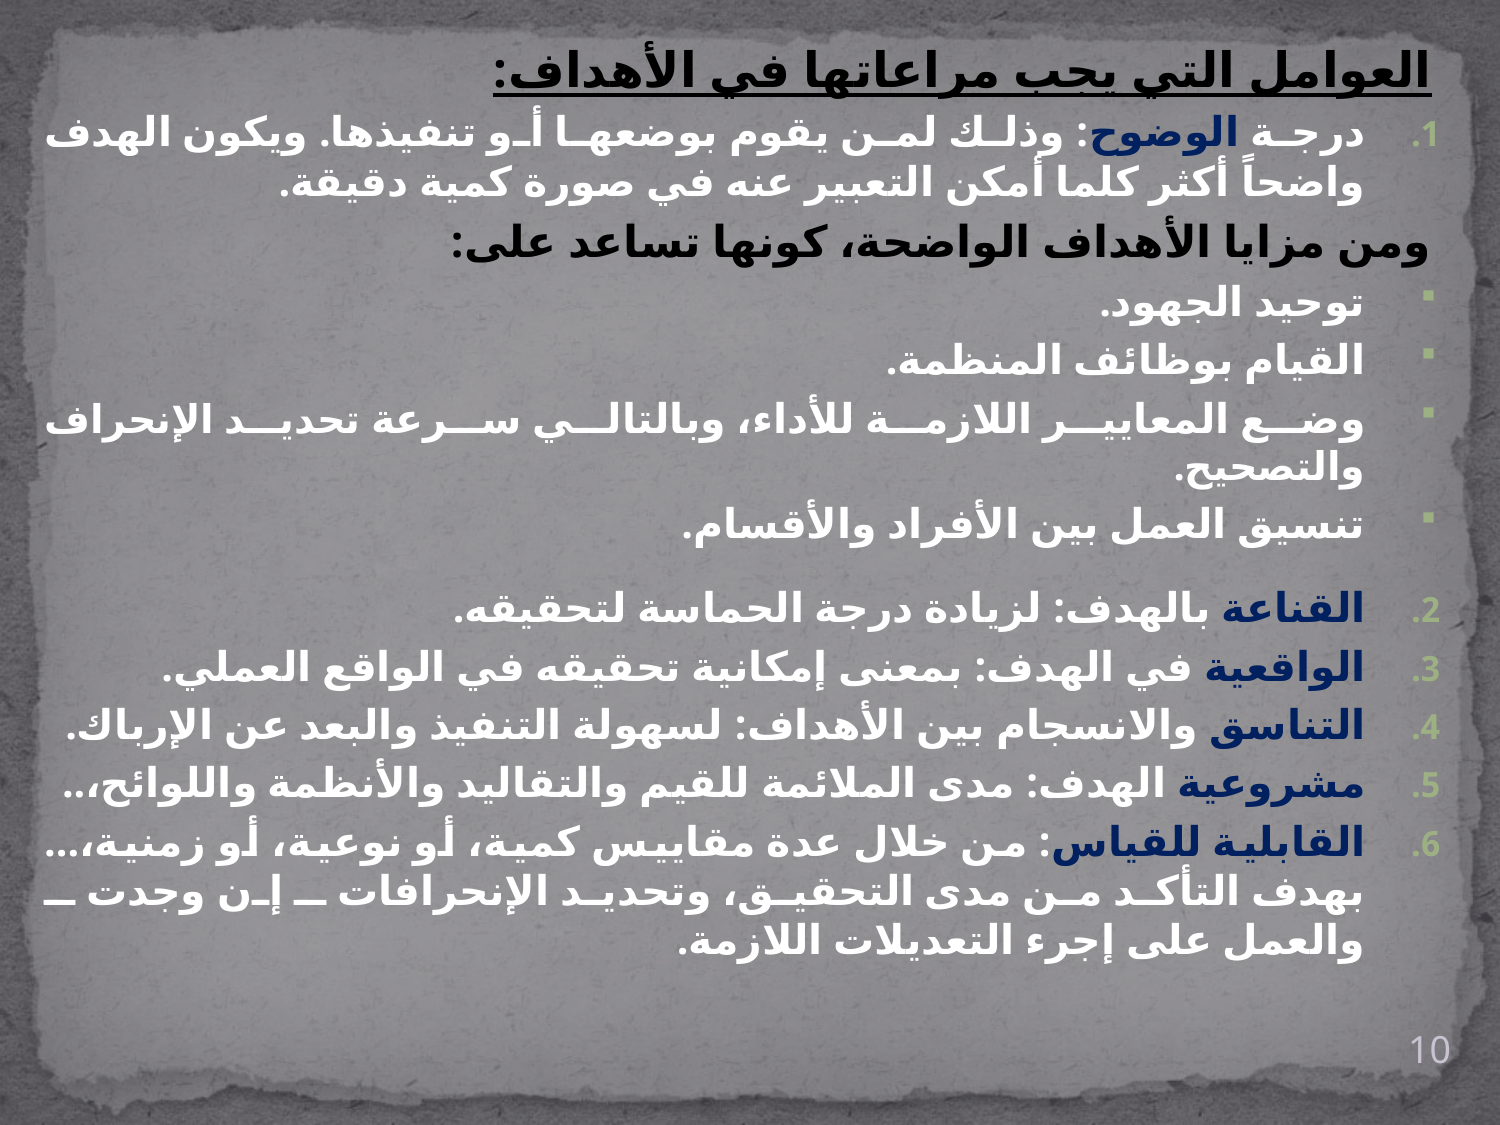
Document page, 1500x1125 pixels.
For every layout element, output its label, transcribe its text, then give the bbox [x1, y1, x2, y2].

list العوامل التي يجب مراعاتها في الأهداف: درجة الوضوح: وذلك لمن يقوم بوضعها أو تنفيذها. ويكون الهدف واضحاً أكثر كلما أمكن التعبير عنه في صورة كمية دقيقة. ومن مزايا الأهداف الواضحة، كونها تساعد على: توحيد الجهود. القيام بوظائف المنظمة. وضع المعايير اللازمة للأداء، وبالتالي سرعة تحديد الإنحراف والتصحيح. تنسيق العمل بين الأفراد والأقسام. القناعة بالهدف: لزيادة درجة الحماسة لتحقيقه. الواقعية في الهدف: بمعنى إمكانية تحقيقه في الواقع العملي. التناسق والانسجام بين الأهداف: لسهولة التنفيذ والبعد عن الإرباك. مشروعية الهدف: مدى الملائمة للقيم والتقاليد والأنظمة واللوائح،.. القابلية للقياس: من خلال عدة مقاييس كمية، أو نوعية، أو زمنية،... بهدف التأكد من مدى التحقيق، وتحديد الإنحرافات ـ إن وجدت ـ والعمل على إجرء التعديلات اللازمة. [29, 30, 1447, 1083]
slide_number 10 [1379, 1014, 1480, 1089]
